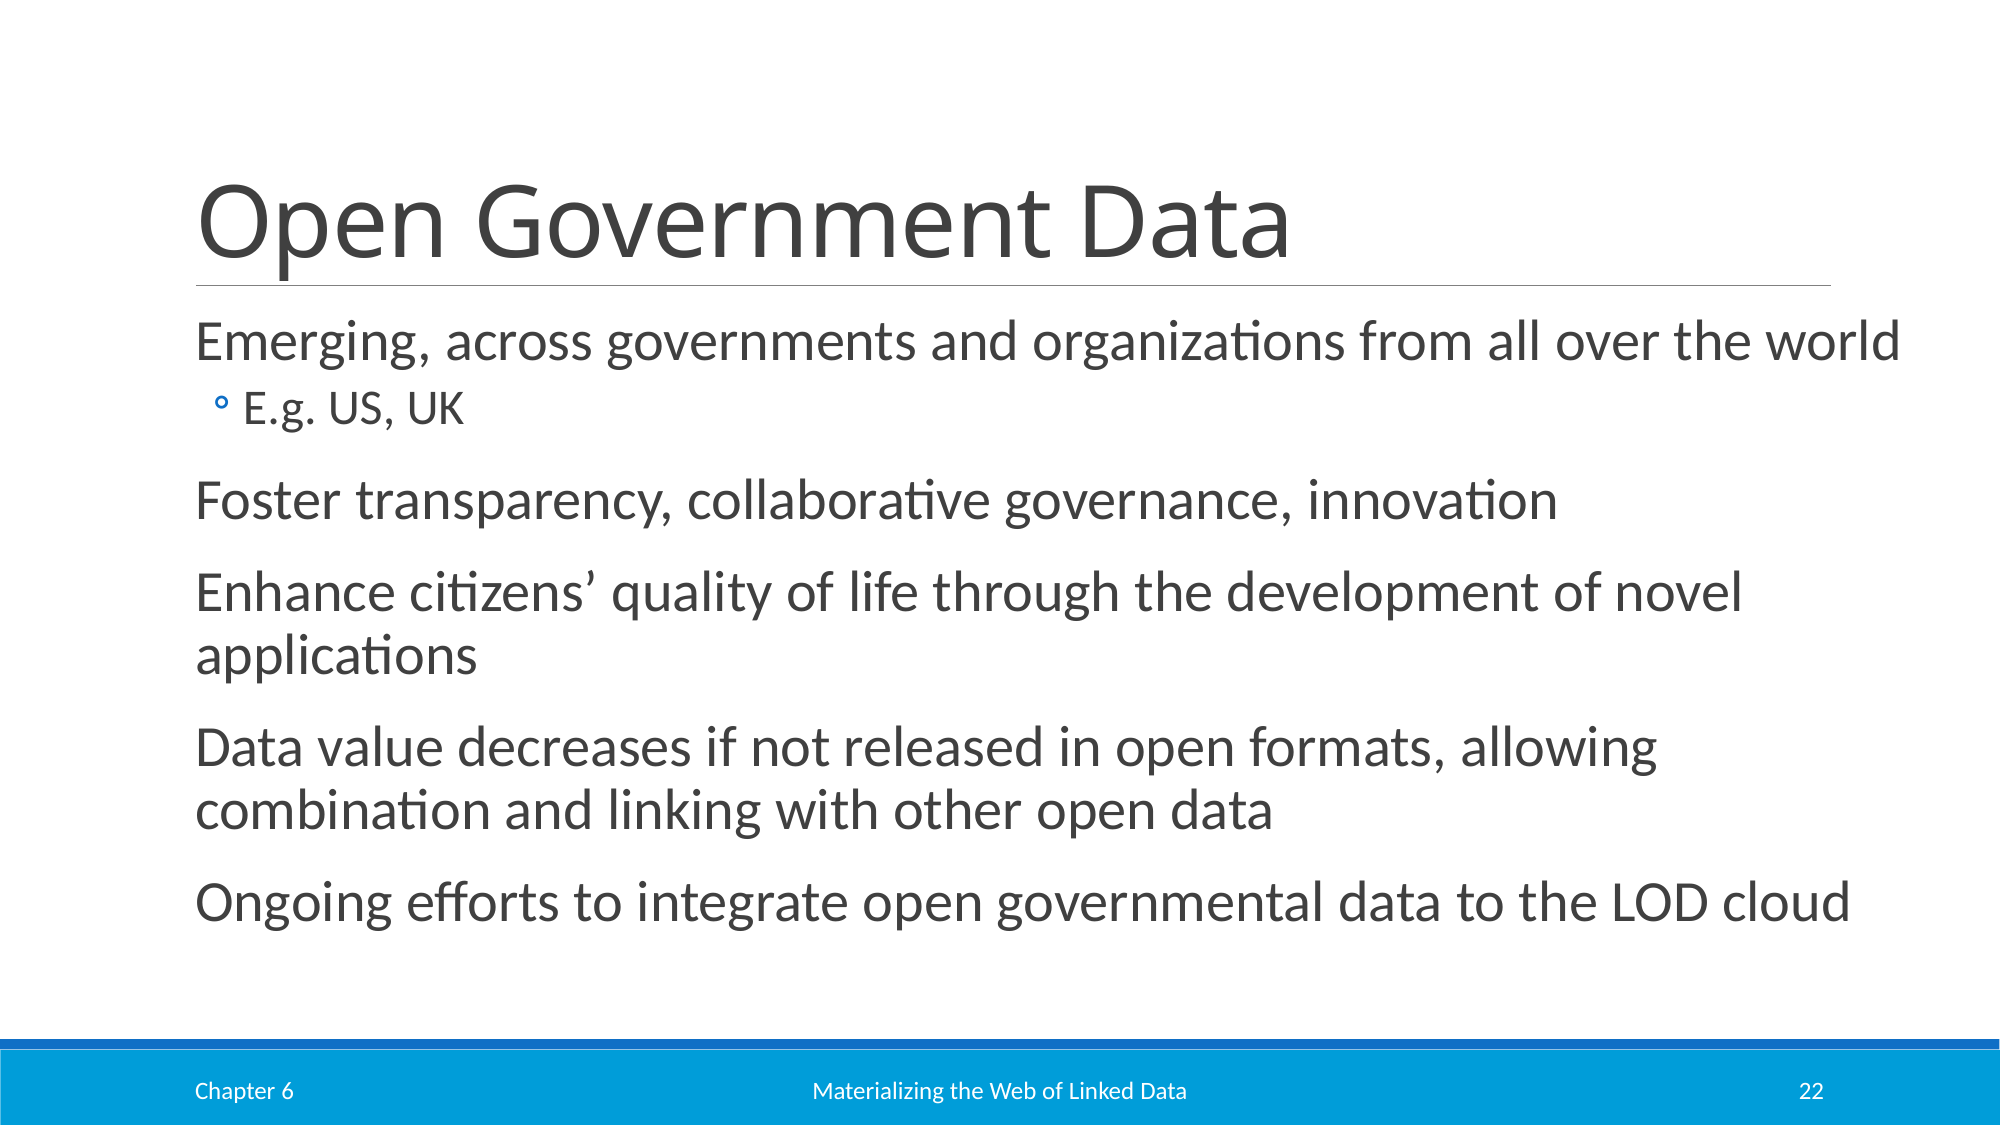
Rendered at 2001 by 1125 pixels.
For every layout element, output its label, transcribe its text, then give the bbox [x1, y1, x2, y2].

slide_number 22 [1624, 1059, 1840, 1120]
footer Materializing the Web of Linked Data [604, 1059, 1396, 1120]
title Open Government Data [180, 47, 1830, 285]
list Emerging, across governments and organizations from all over the world E.g. US, UK Foster transparency, collaborative governance, innovation Enhance citizens’ quality of life through the development of novel applications Data value decreases if not released in open formats, allowing combination and linking with other open data Ongoing efforts to integrate open governmental data to the LOD cloud [180, 302, 1923, 963]
slide_number Chapter 6 [180, 1059, 586, 1120]
